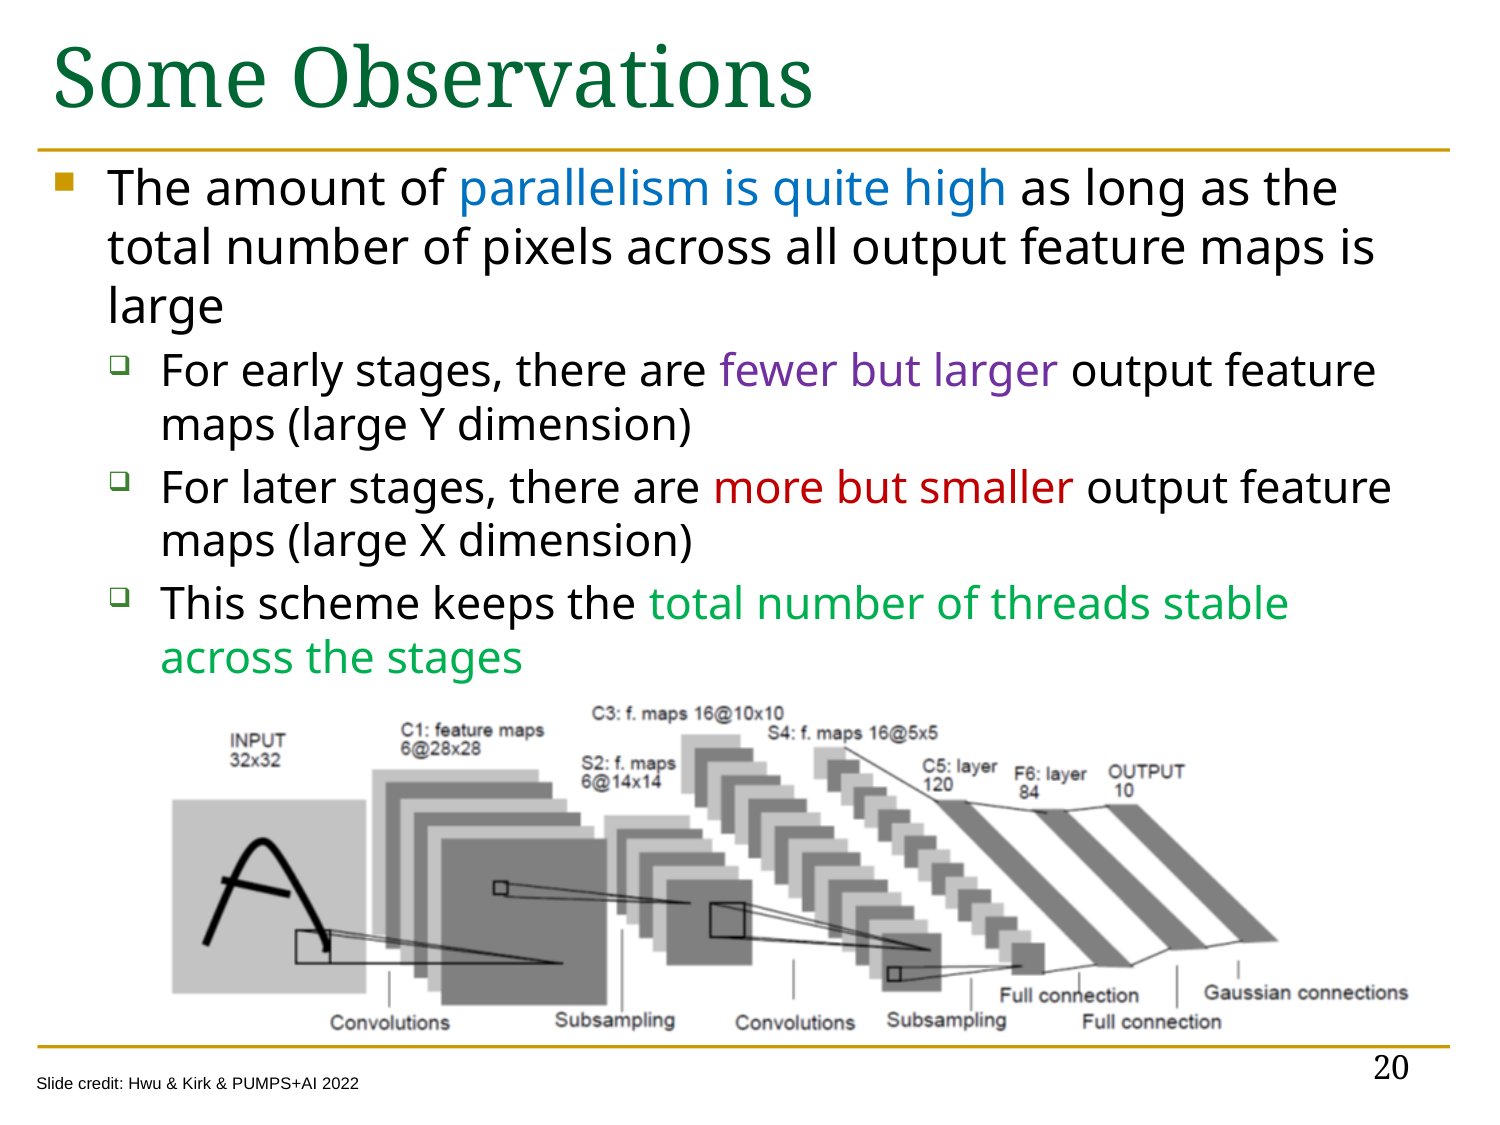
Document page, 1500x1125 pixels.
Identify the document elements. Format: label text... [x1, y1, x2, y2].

list The amount of parallelism is quite high as long as the total number of pixels across all output feature maps is large For early stages, there are fewer but larger output feature maps (large Y dimension) For later stages, there are more but smaller output feature maps (large X dimension) This scheme keeps the total number of threads stable across the stages [37, 148, 1451, 693]
picture [135, 668, 1424, 1038]
text_box Slide credit: Hwu & Kirk & PUMPS+AI 2022 [21, 1066, 375, 1101]
title Some Observations [37, 0, 1451, 148]
slide_number 20 [1074, 1041, 1426, 1100]
